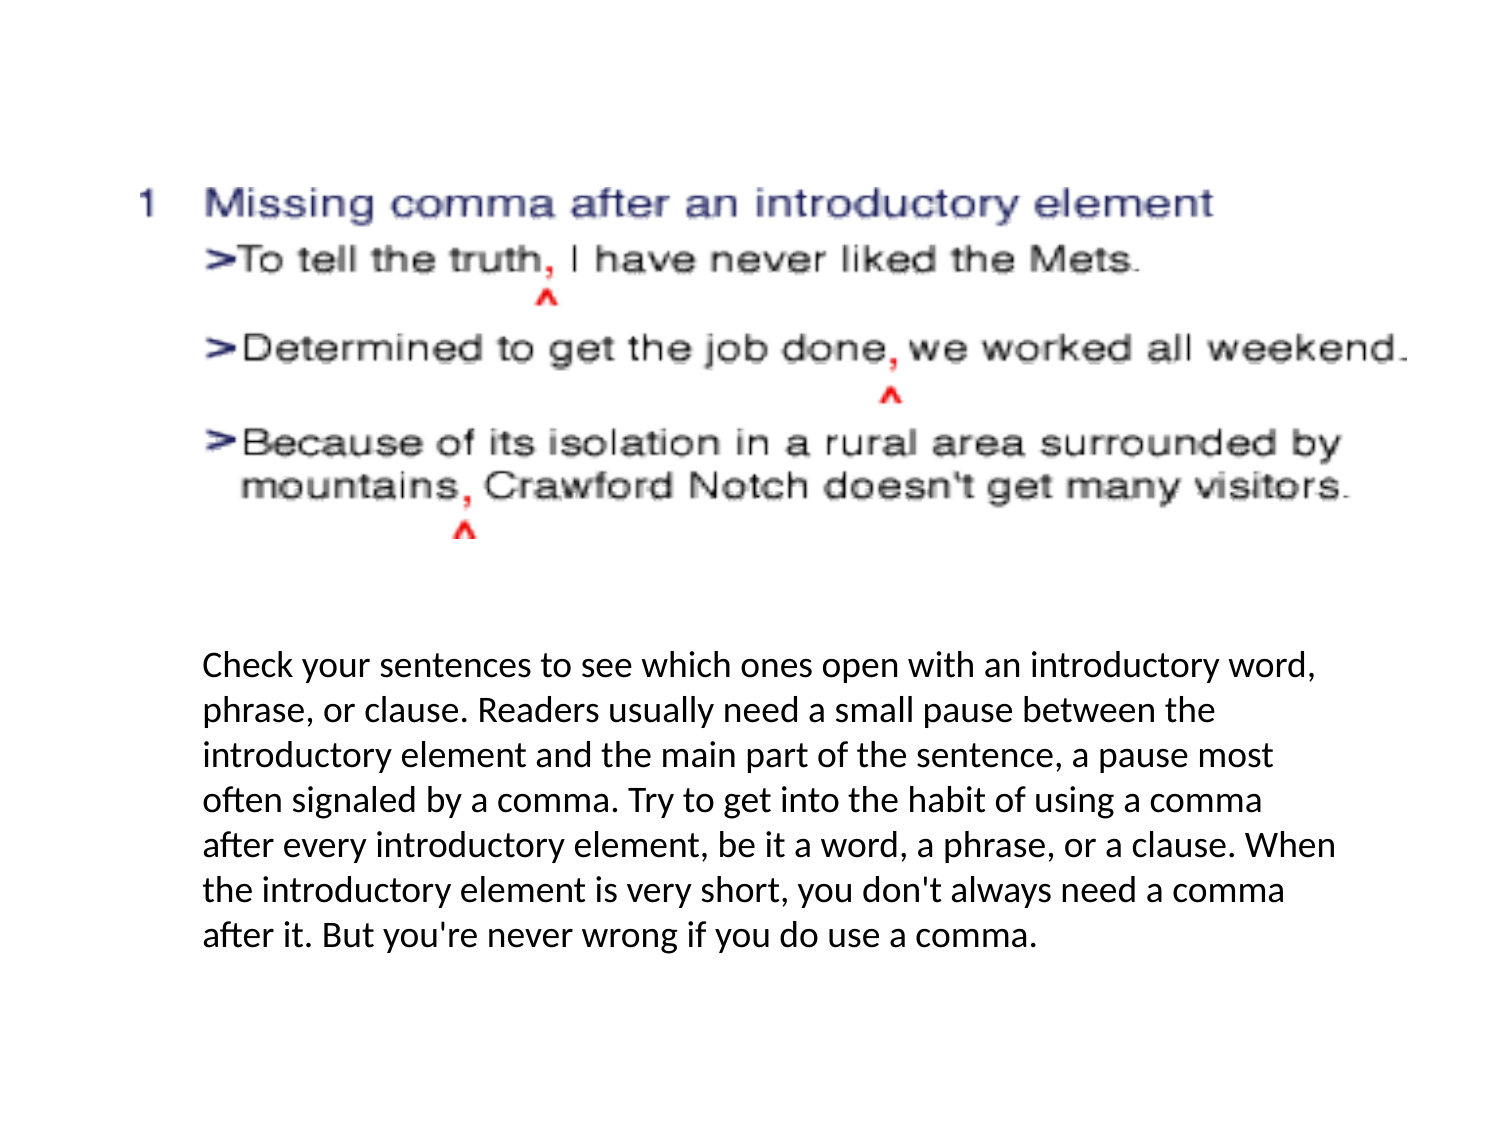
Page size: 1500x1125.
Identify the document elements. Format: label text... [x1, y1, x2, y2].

text_box Check your sentences to see which ones open with an introductory word, phrase, or clause. Readers usually need a small pause between the introductory element and the main part of the sentence, a pause most often signaled by a comma. Try to get into the habit of using a comma after every introductory element, be it a word, a phrase, or a clause. When the introductory element is very short, you don't always need a comma after it. But you're never wrong if you do use a comma. [187, 632, 1360, 963]
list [140, 187, 1407, 540]
